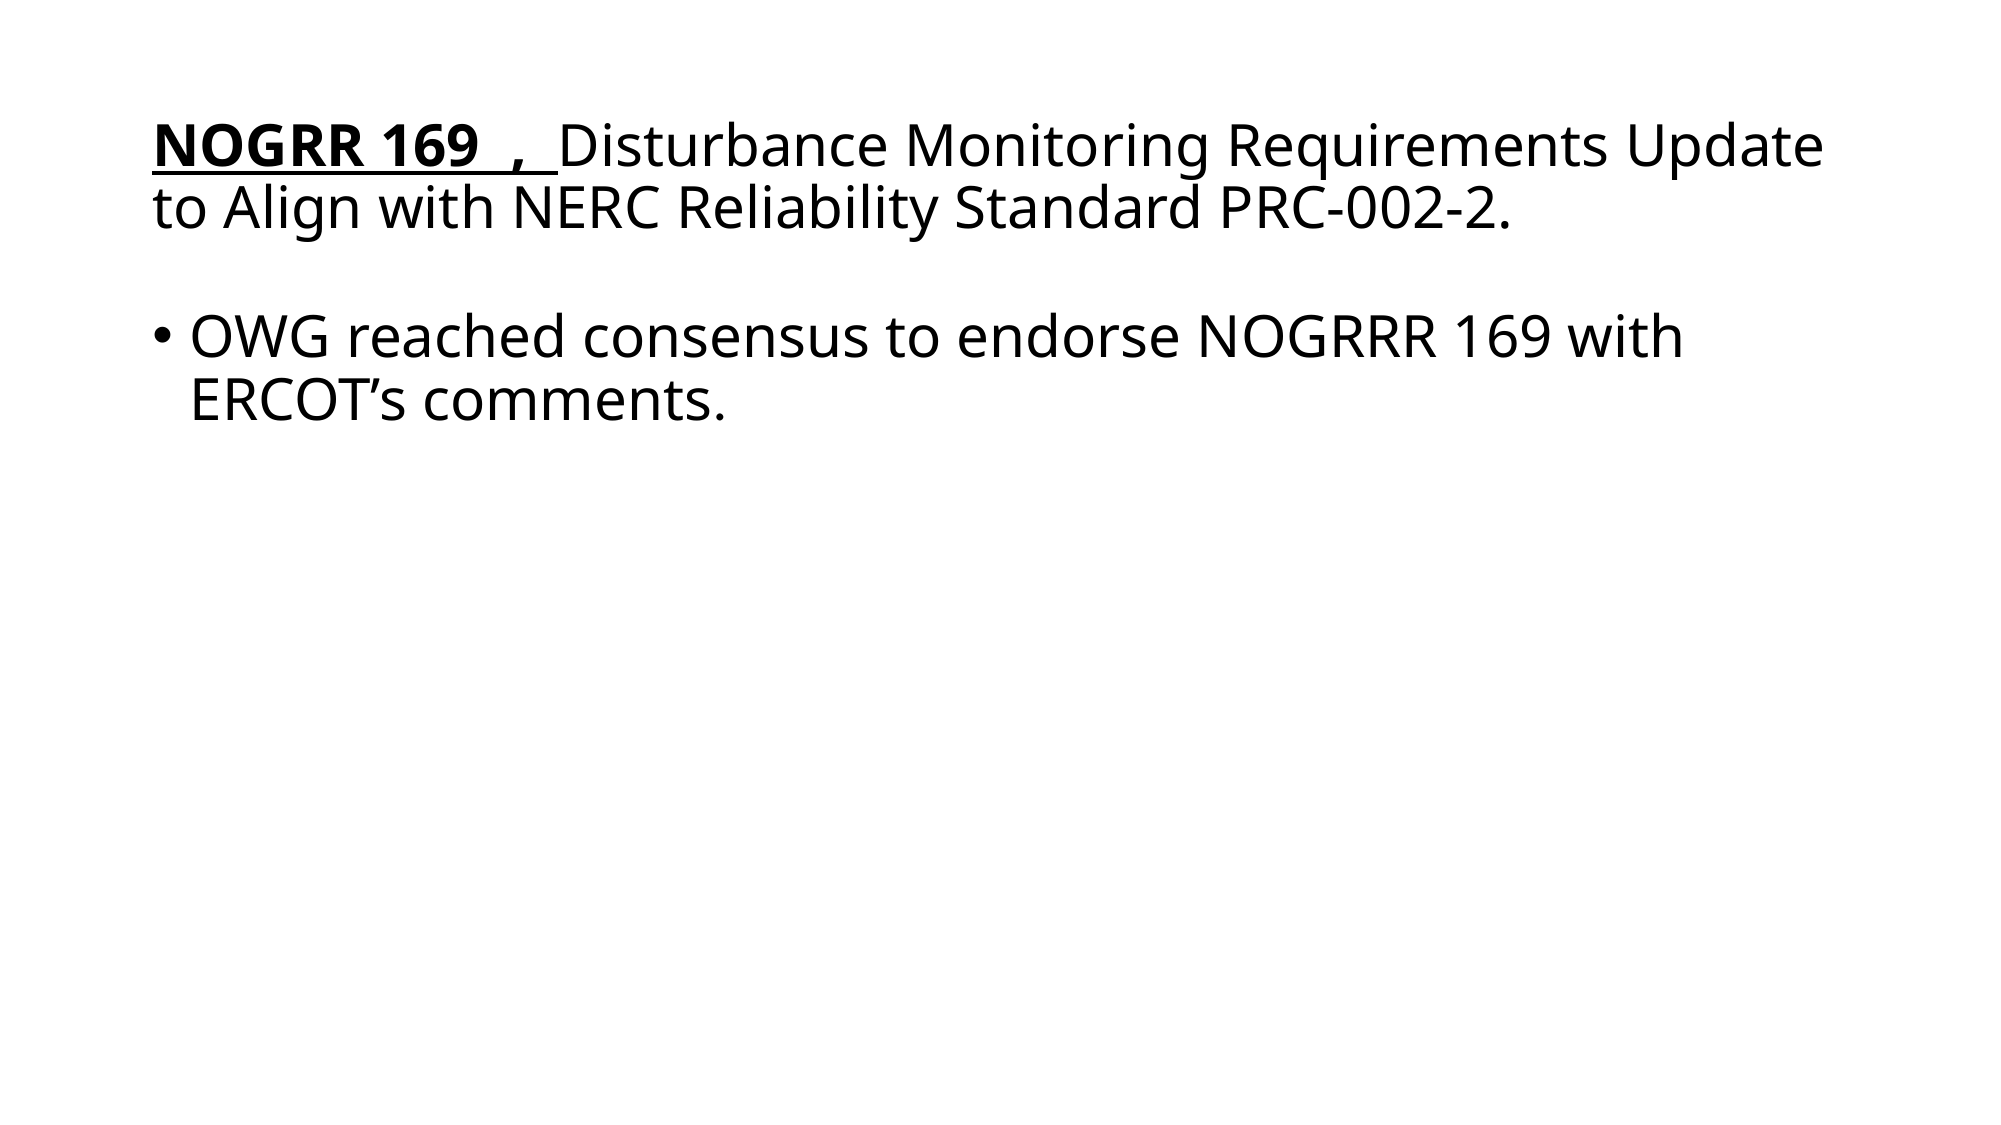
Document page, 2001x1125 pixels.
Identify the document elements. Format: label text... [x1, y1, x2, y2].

list OWG reached consensus to endorse NOGRRR 169 with ERCOT’s comments. [137, 299, 1863, 1014]
title NOGRR 169 , Disturbance Monitoring Requirements Update to Align with NERC Reliability Standard PRC-002-2. [137, 59, 1863, 278]
